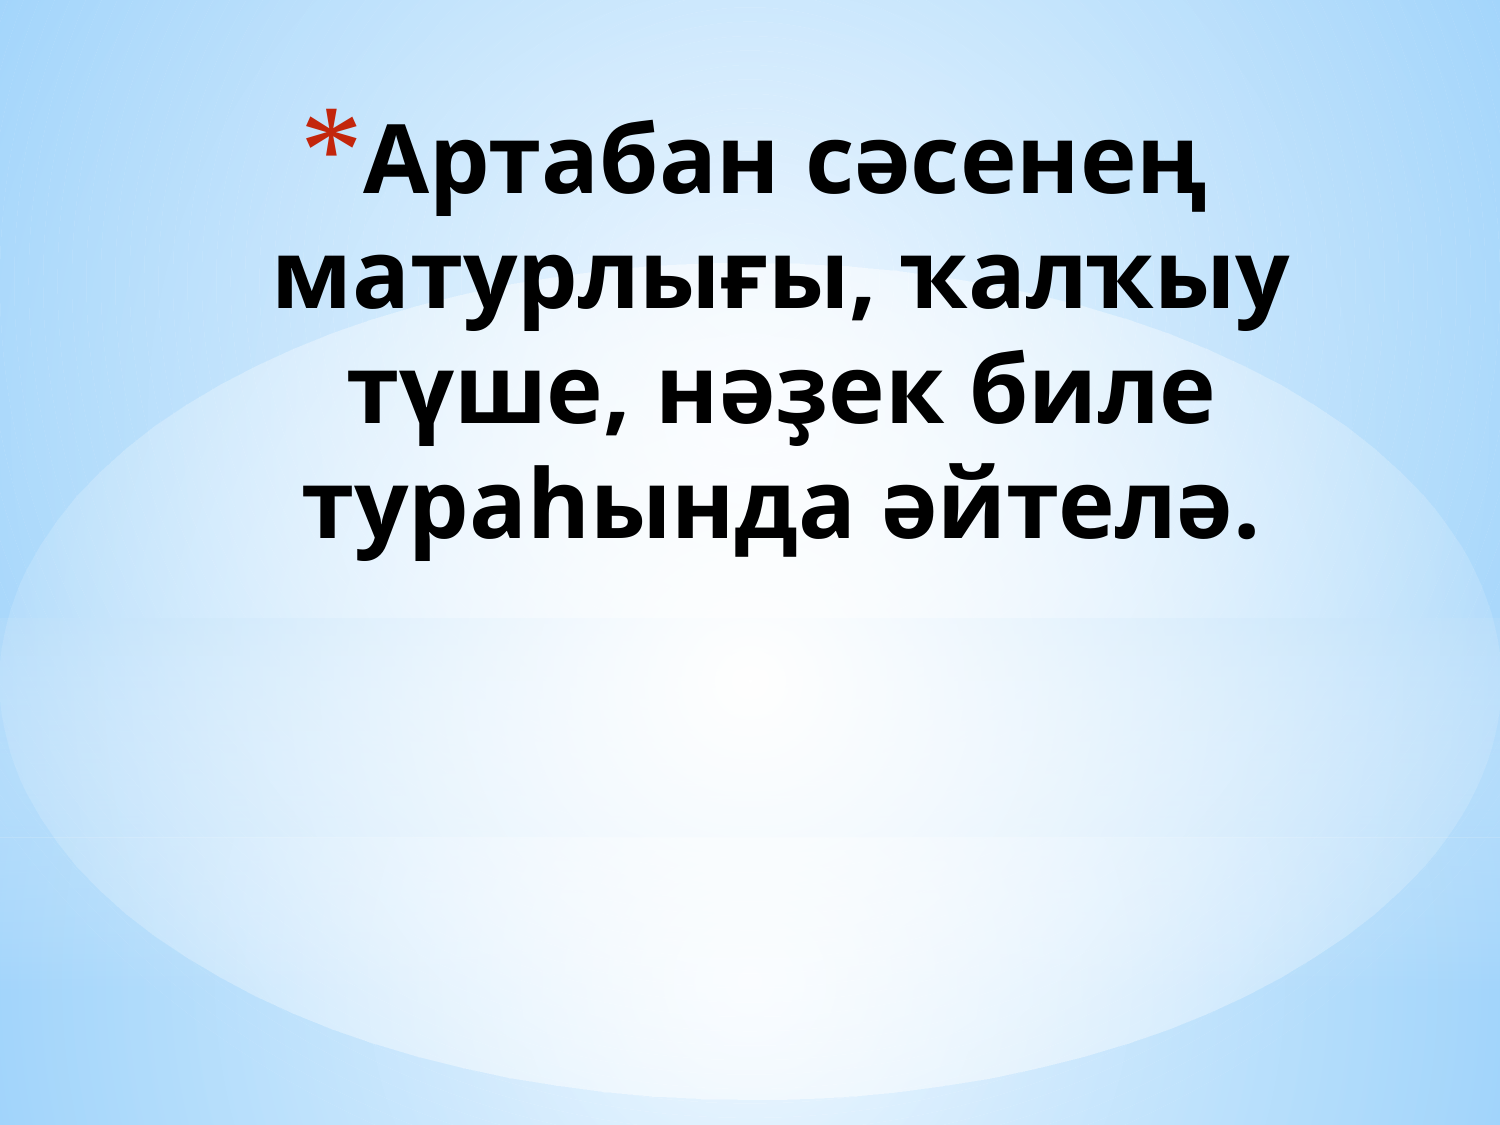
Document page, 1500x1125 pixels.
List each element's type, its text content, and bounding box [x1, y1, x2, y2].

title Артабан сәсенең матурлығы, ҡалҡыу түше, нәҙек биле тураһында әйтелә. [147, 90, 1363, 976]
